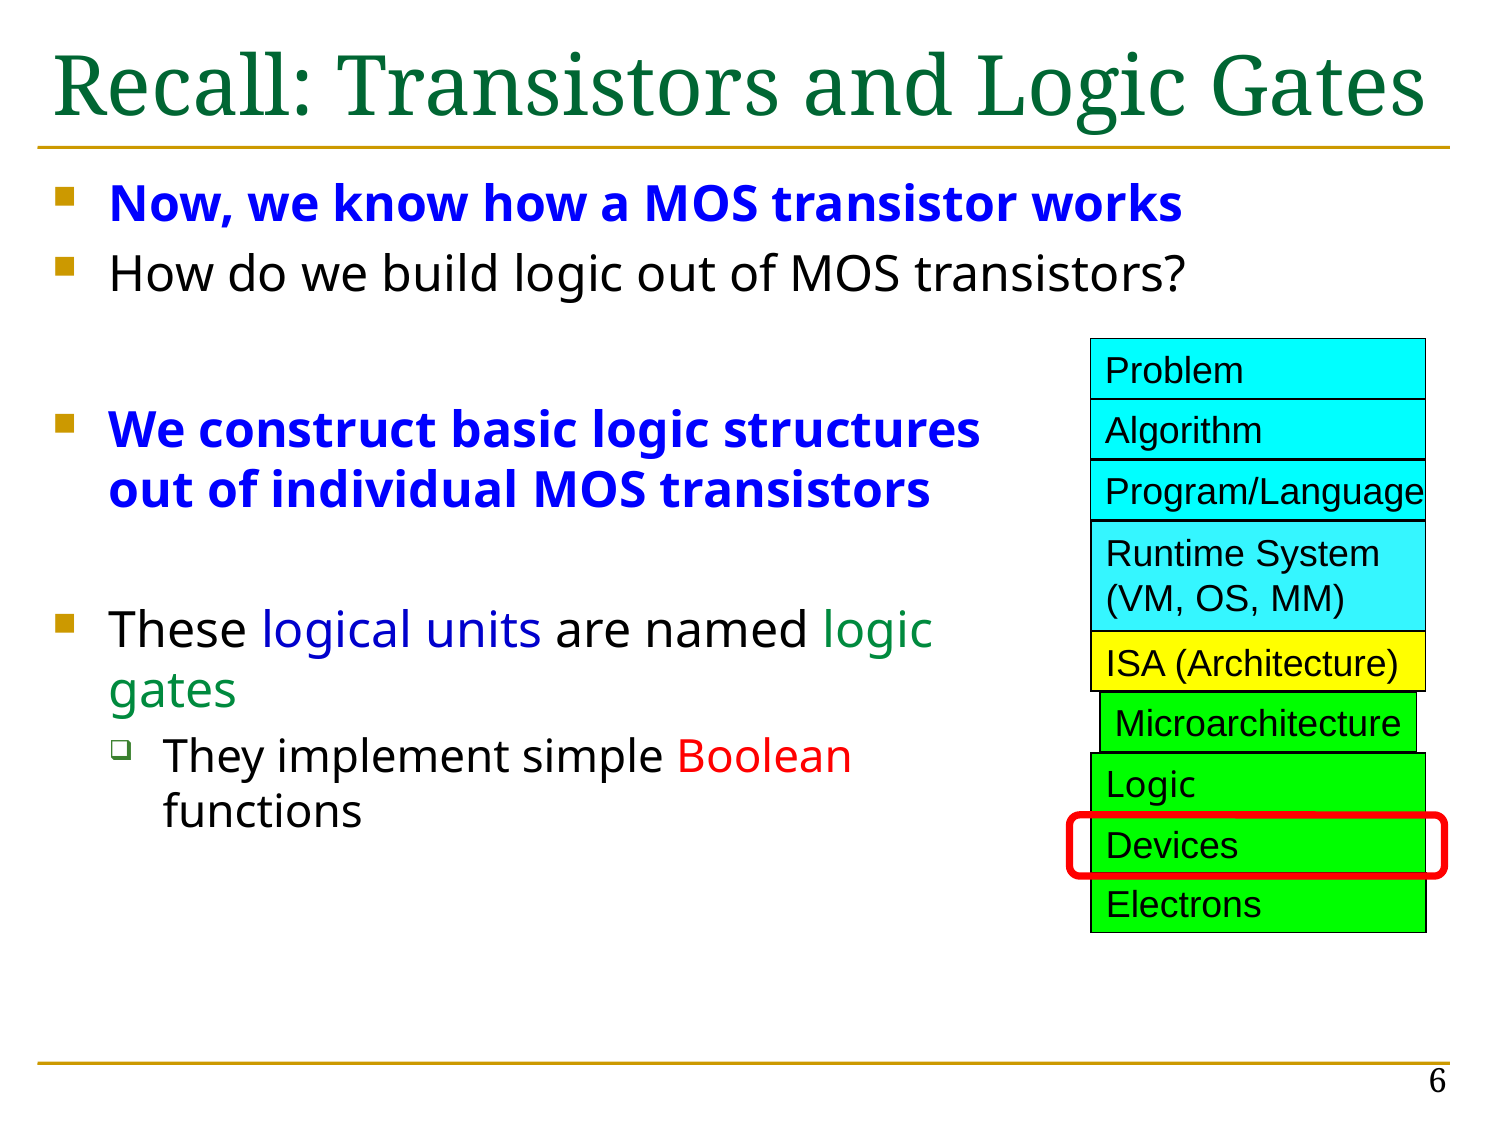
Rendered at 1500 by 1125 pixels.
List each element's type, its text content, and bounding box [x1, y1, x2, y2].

text_box Electrons [1091, 877, 1427, 933]
text_box ISA (Architecture) [1090, 632, 1426, 692]
list Now, we know how a MOS transistor works How do we build logic out of MOS transistors? [37, 163, 1450, 1016]
text_box Runtime System (VM, OS, MM) [1090, 521, 1426, 632]
text_box Microarchitecture [1099, 692, 1417, 752]
title Recall: Transistors and Logic Gates [37, 24, 1488, 200]
text_box Program/Language [1090, 460, 1426, 521]
text_box Algorithm [1090, 399, 1426, 460]
text_box Logic [1090, 753, 1426, 814]
text_box Problem [1090, 338, 1426, 399]
slide_number 6 [1111, 1036, 1462, 1112]
text_box [1069, 814, 1445, 877]
text_box We construct basic logic structures out of individual MOS transistors These logical units are named logic gates They implement simple Boolean functions [37, 249, 1070, 750]
